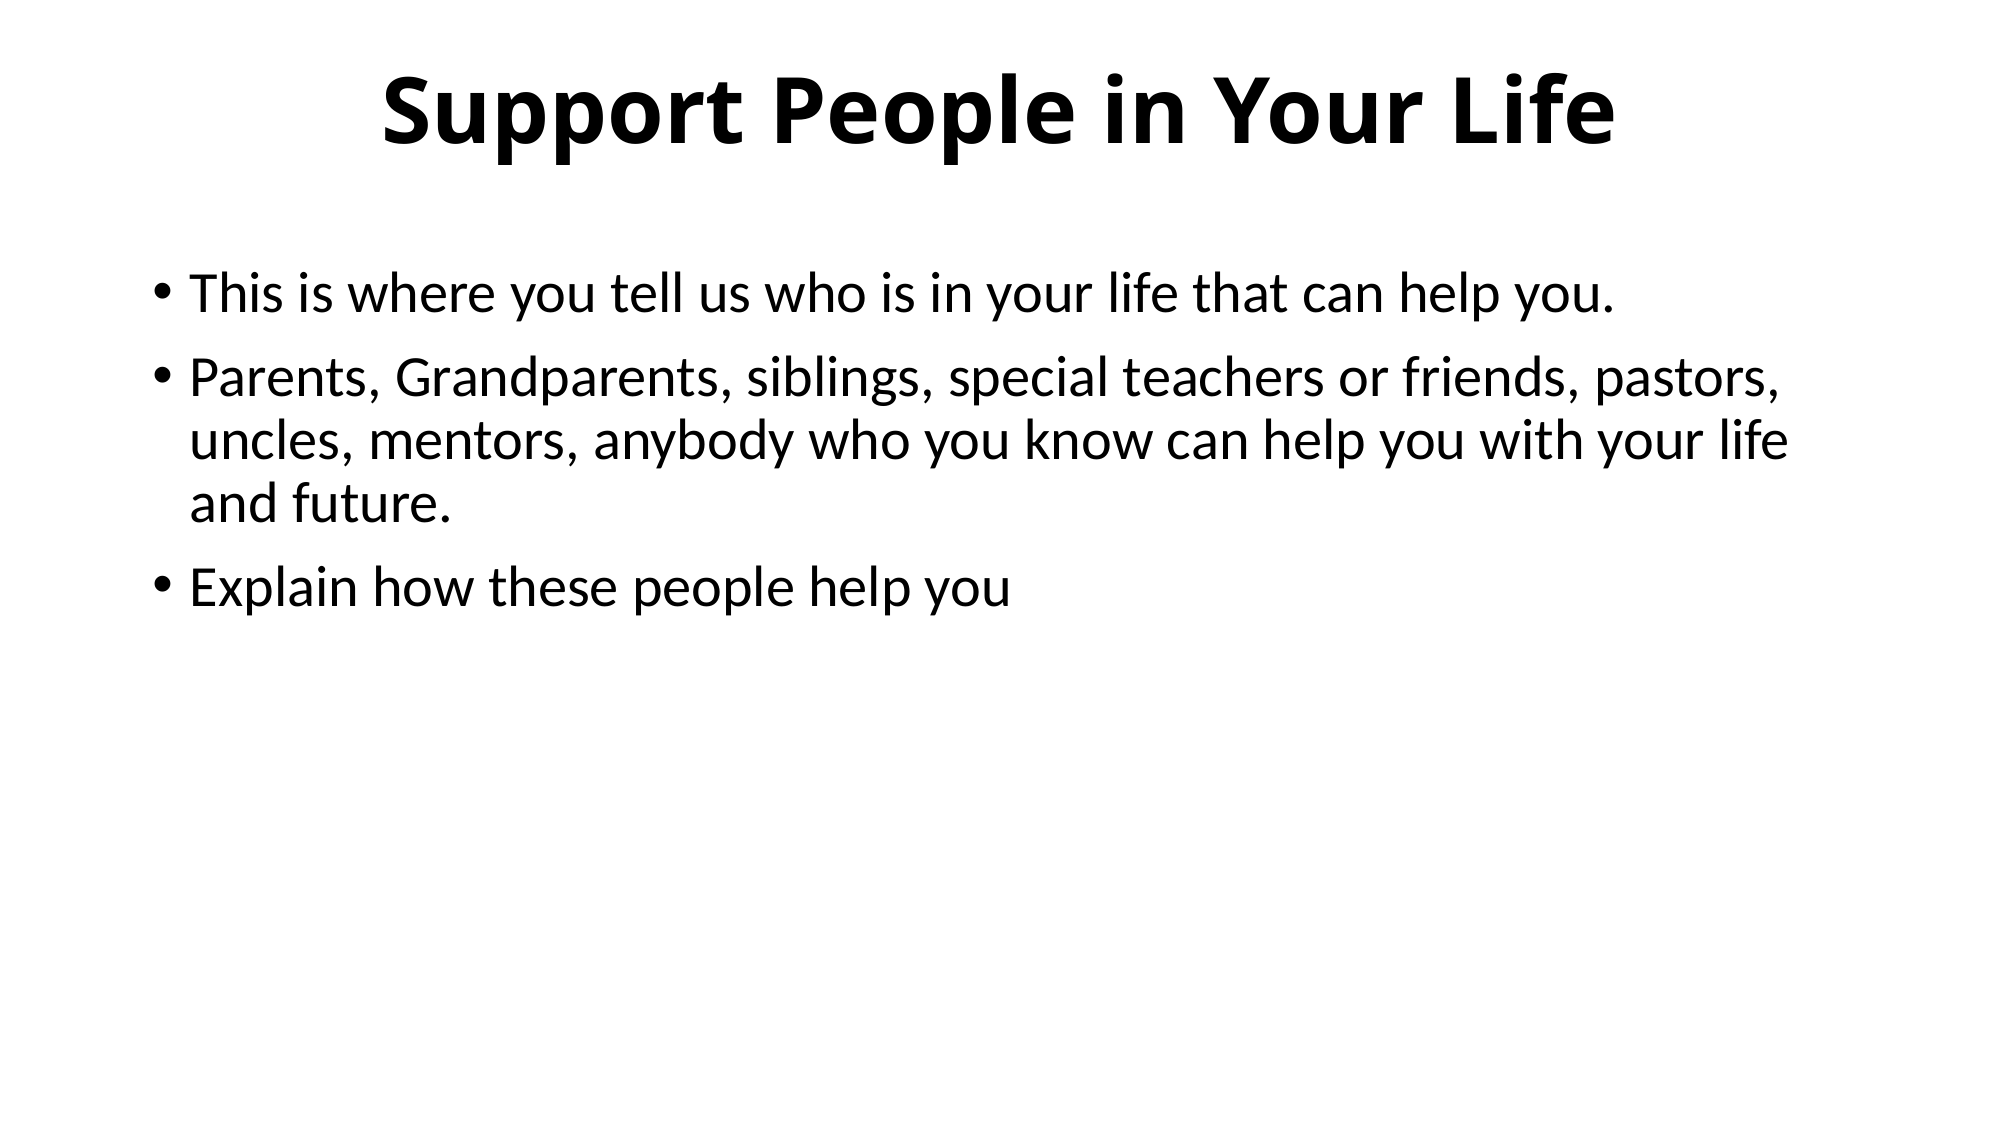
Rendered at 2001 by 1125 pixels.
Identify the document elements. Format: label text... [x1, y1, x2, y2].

title Support People in Your Life [137, 59, 1863, 254]
list This is where you tell us who is in your life that can help you. Parents, Grandparents, siblings, special teachers or friends, pastors, uncles, mentors, anybody who you know can help you with your life and future. Explain how these people help you [137, 254, 1863, 969]
